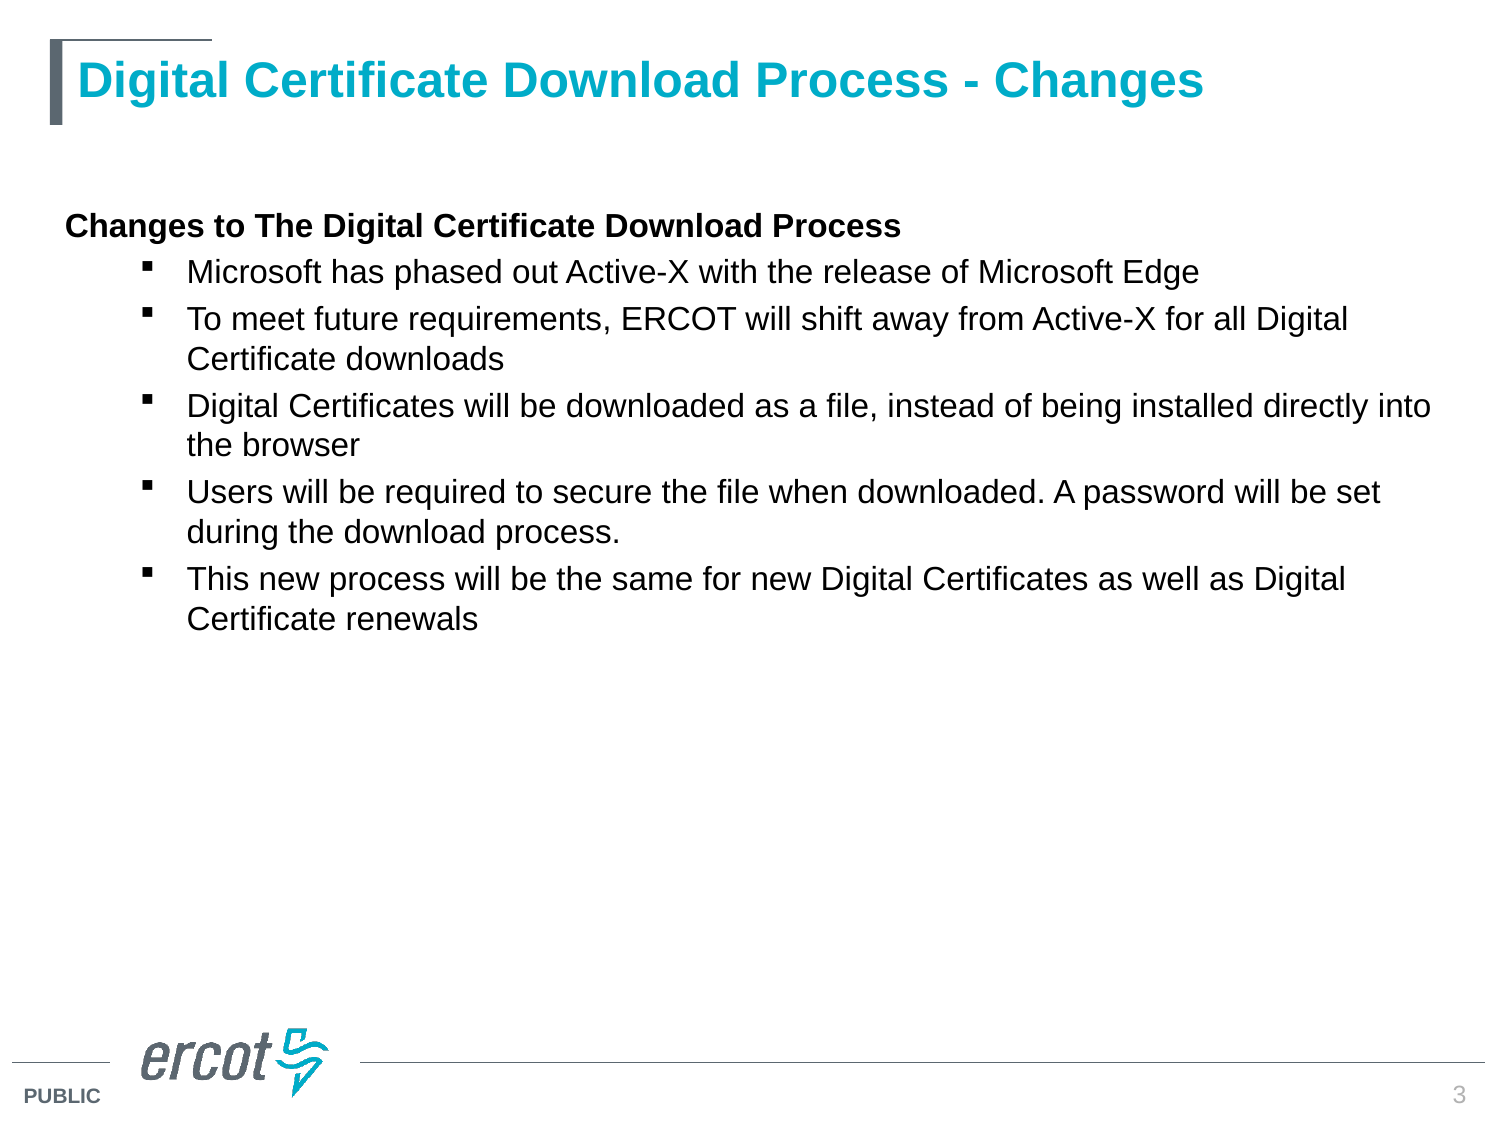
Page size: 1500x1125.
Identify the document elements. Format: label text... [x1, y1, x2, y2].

picture [137, 1038, 332, 1100]
title Digital Certificate Download Process - Changes [62, 39, 1450, 138]
list Changes to The Digital Certificate Download Process Microsoft has phased out Active-X with the release of Microsoft Edge To meet future requirements, ERCOT will shift away from Active-X for all Digital Certificate downloads Digital Certificates will be downloaded as a file, instead of being installed directly into the browser Users will be required to secure the file when downloaded. A password will be set during the download process. This new process will be the same for new Digital Certificates as well as Digital Certificate renewals [50, 149, 1450, 1038]
slide_number 3 [1437, 1076, 1475, 1112]
